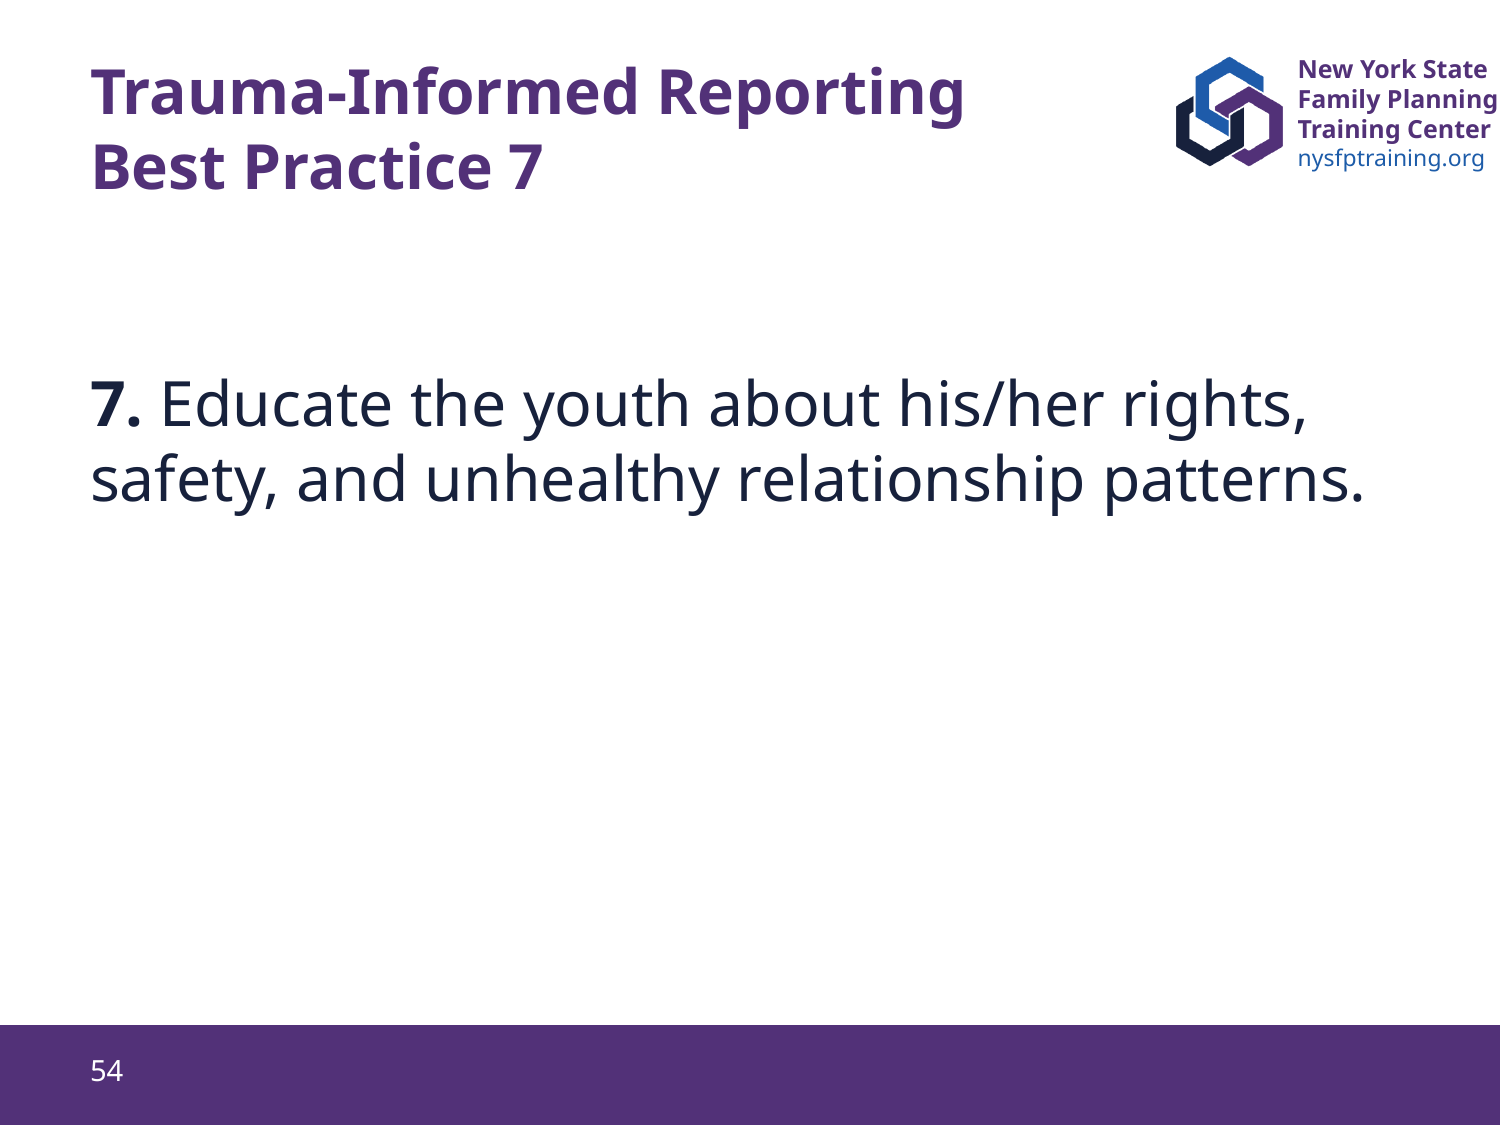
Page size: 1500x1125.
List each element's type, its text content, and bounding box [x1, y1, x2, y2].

picture [1175, 55, 1284, 168]
list 7. Educate the youth about his/her rights, safety, and unhealthy relationship patterns. [75, 356, 1425, 1057]
title Trauma-Informed Reporting Best Practice 7 [75, 45, 1025, 275]
slide_number 54 [75, 1042, 285, 1103]
